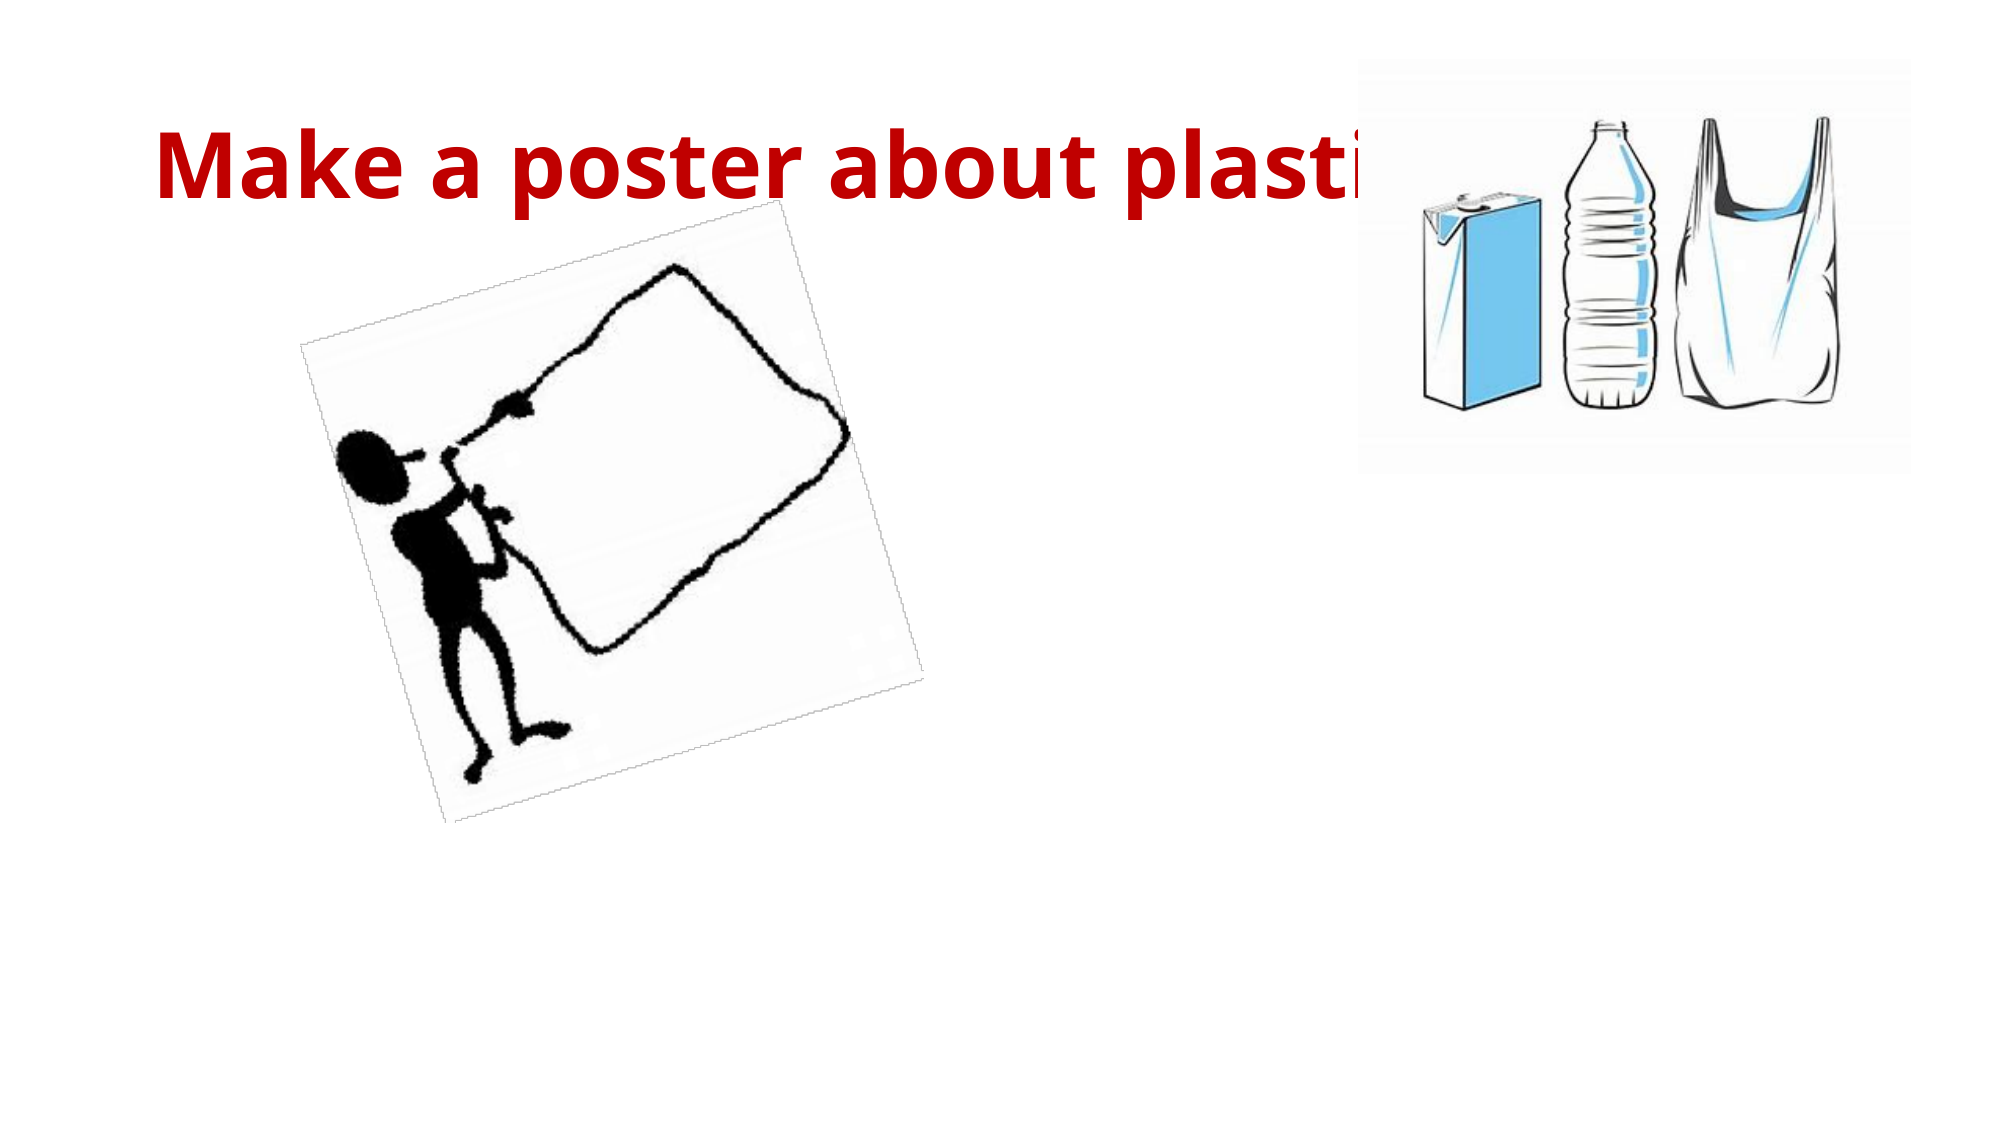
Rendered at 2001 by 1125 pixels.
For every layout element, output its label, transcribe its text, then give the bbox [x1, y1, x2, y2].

title Make a poster about plastic: [137, 59, 1358, 278]
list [1358, 59, 1911, 474]
picture [300, 201, 924, 823]
